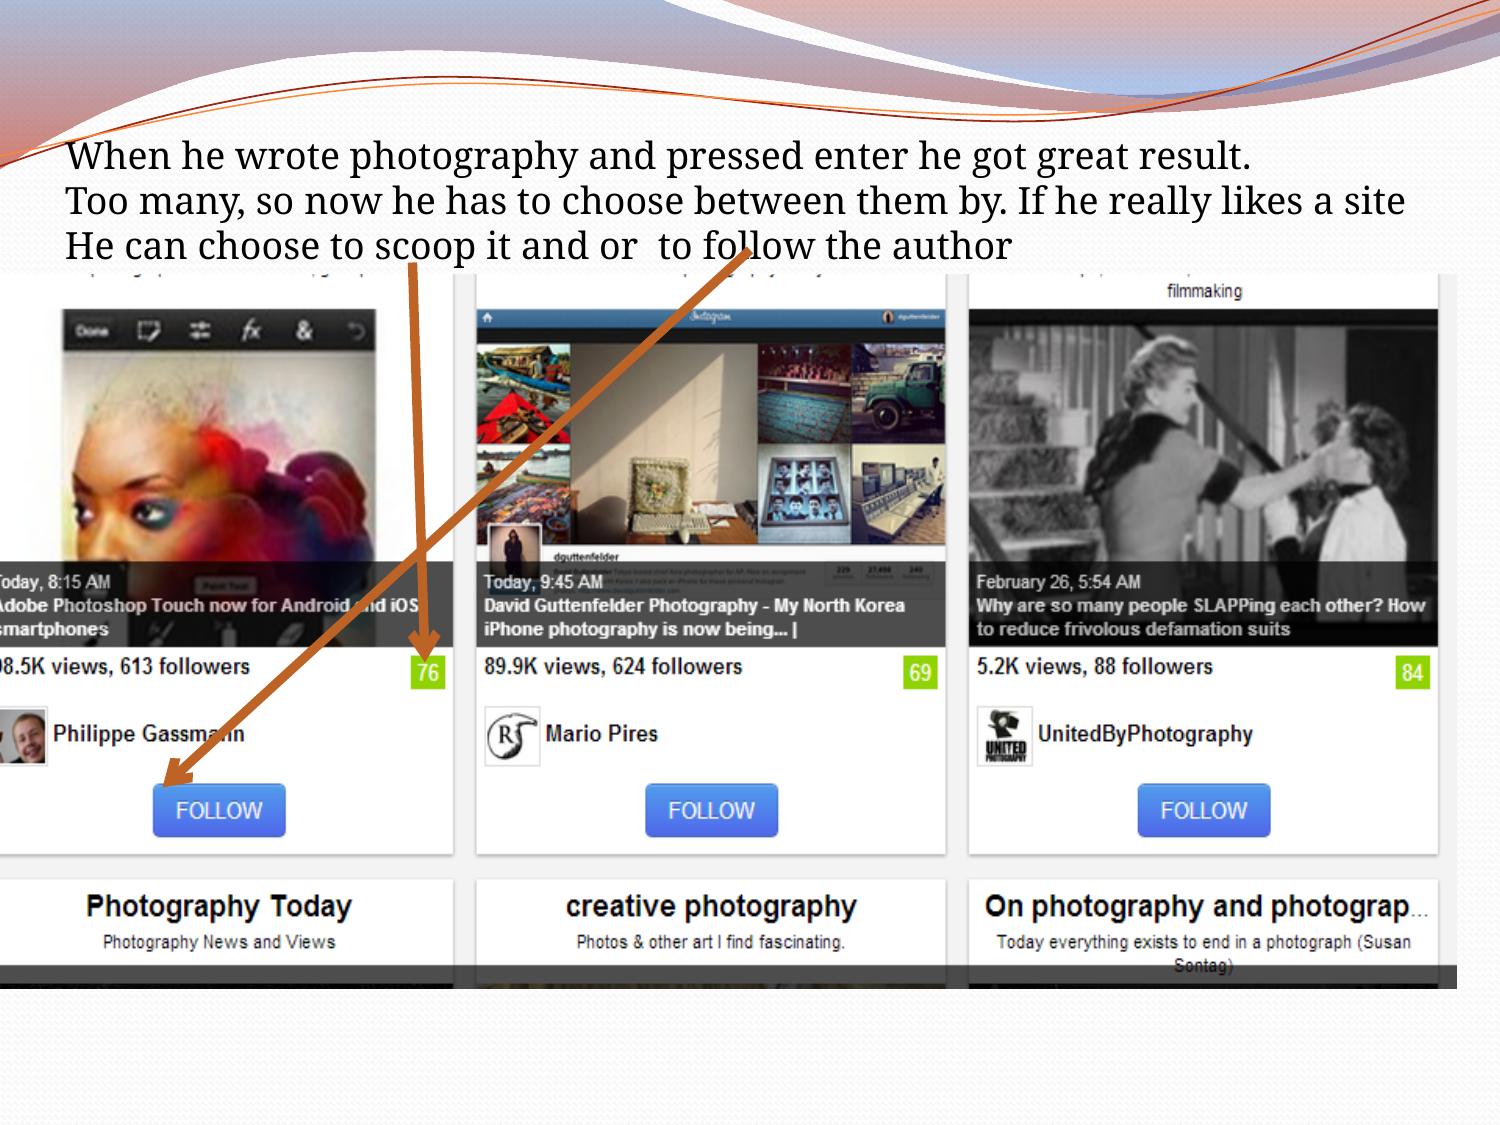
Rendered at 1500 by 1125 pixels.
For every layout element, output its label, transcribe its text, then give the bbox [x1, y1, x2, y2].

picture [0, 274, 1457, 990]
text_box When he wrote photography and pressed enter he got great result. Too many, so now he has to choose between them by. If he really likes a site He can choose to scoop it and or to follow the author [49, 124, 1475, 275]
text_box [162, 249, 751, 788]
